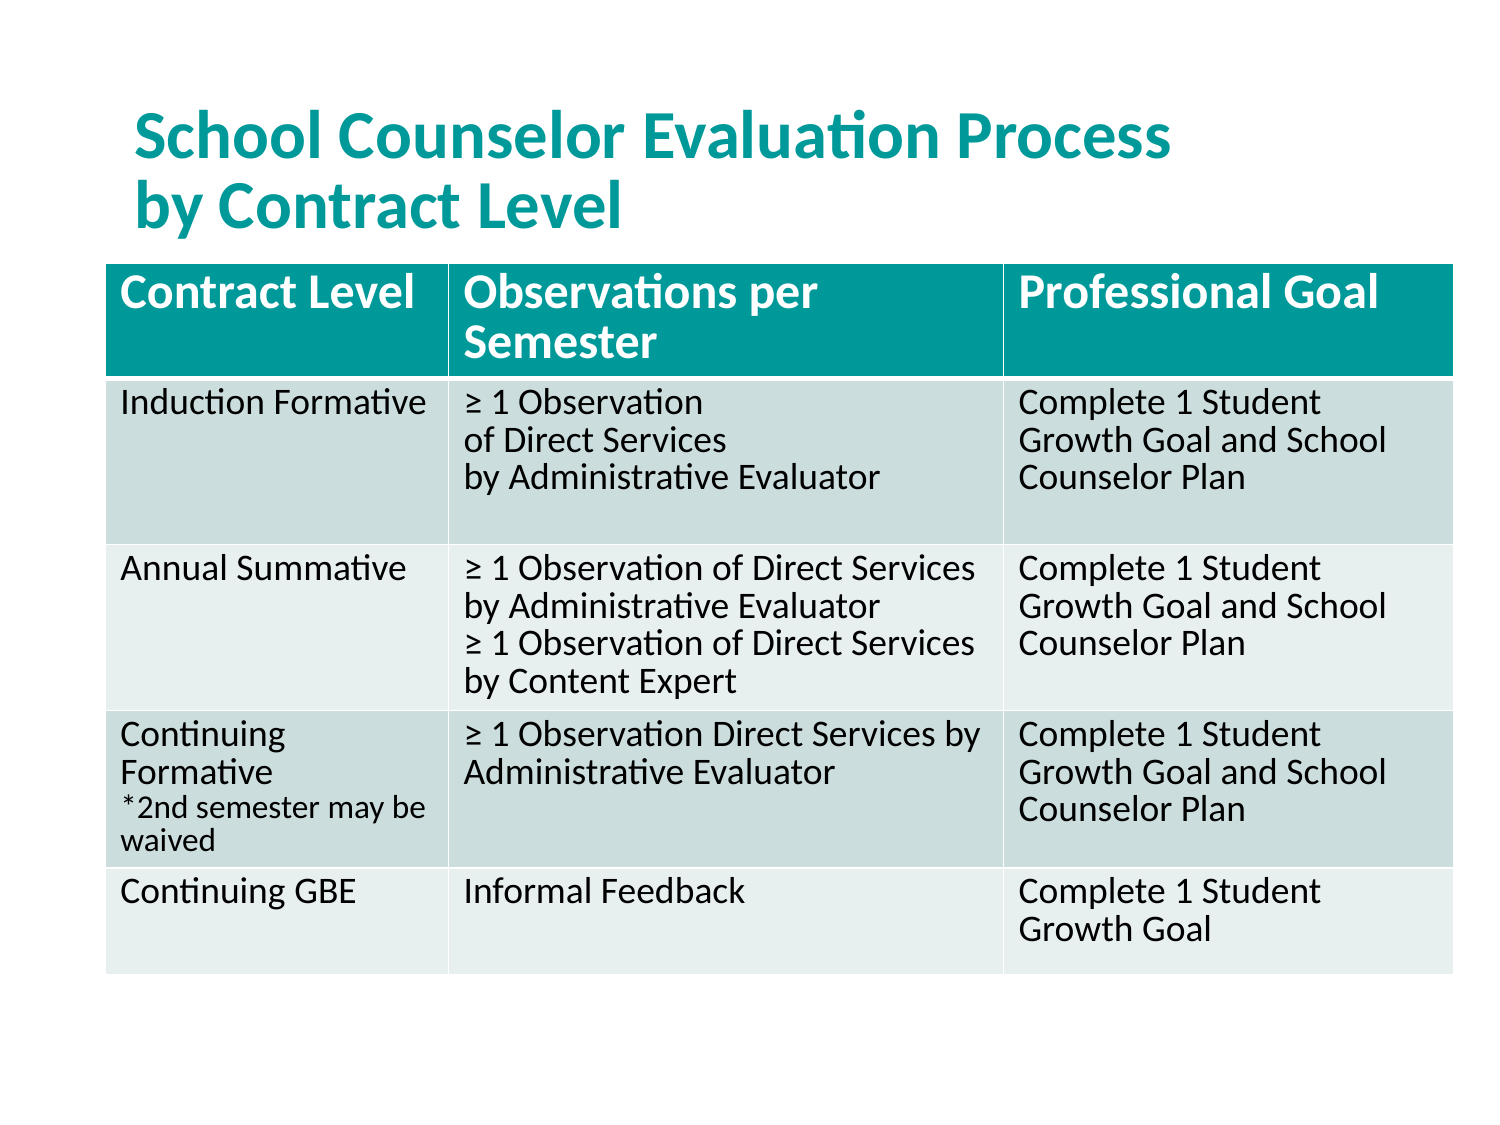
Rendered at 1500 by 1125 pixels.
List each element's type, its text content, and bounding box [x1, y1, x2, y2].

table_cell Continuing GBE [106, 869, 448, 974]
table_cell Complete 1 Student Growth Goal and School Counselor Plan [1004, 381, 1453, 544]
table_header Professional Goal [1004, 264, 1453, 376]
table_cell ≥ 1 Observation of Direct Services by Administrative Evaluator [449, 381, 1003, 544]
table_cell Complete 1 Student Growth Goal [1004, 869, 1453, 974]
table_cell Complete 1 Student Growth Goal and School Counselor Plan [1004, 711, 1453, 867]
table_header Contract Level [106, 264, 448, 376]
table_header Observations per Semester [449, 264, 1003, 376]
table_cell ≥ 1 Observation Direct Services by Administrative Evaluator [449, 711, 1003, 867]
table_cell Informal Feedback [449, 869, 1003, 974]
table_cell Induction Formative [106, 381, 448, 544]
title School Counselor Evaluation Process by Contract Level [134, 32, 1366, 243]
table_cell Annual Summative [106, 545, 448, 710]
table_cell ≥ 1 Observation of Direct Services by Administrative Evaluator ≥ 1 Observation of Direct Services by Content Expert [449, 545, 1003, 710]
table_cell Continuing Formative *2nd semester may be waived [106, 711, 448, 867]
table_cell Complete 1 Student Growth Goal and School Counselor Plan [1004, 545, 1453, 710]
